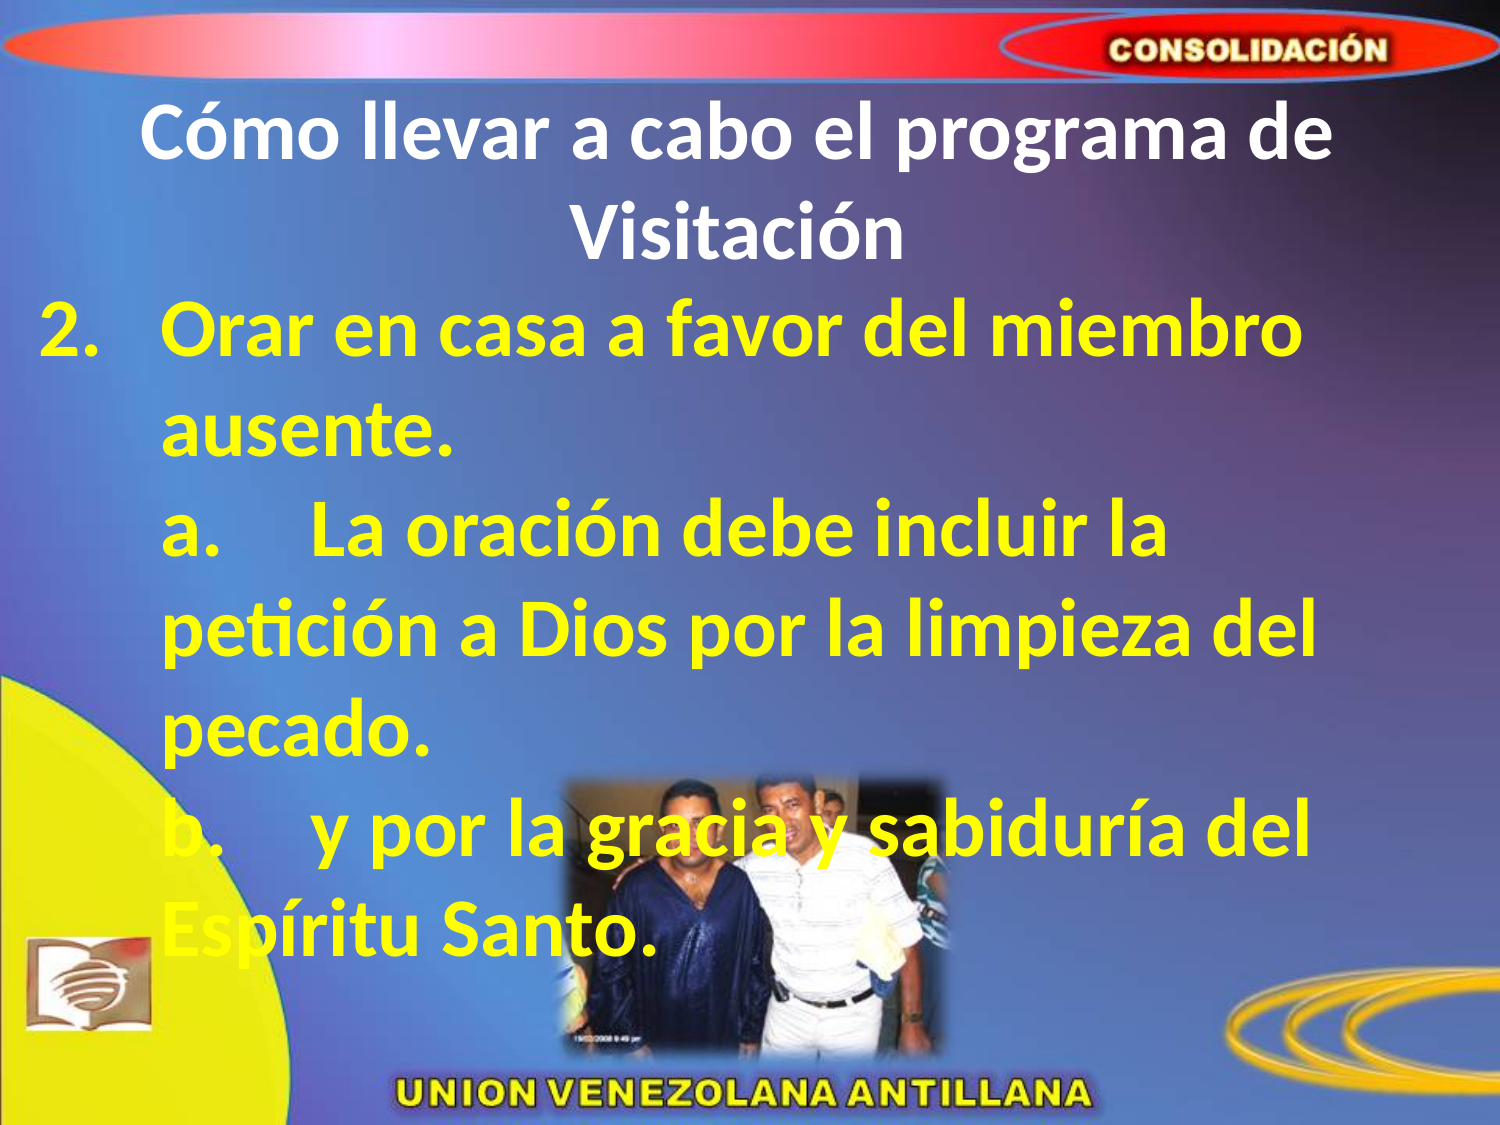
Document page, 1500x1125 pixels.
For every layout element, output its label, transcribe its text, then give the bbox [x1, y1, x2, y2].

title Cómo llevar a cabo el programa de Visitación [0, 82, 1489, 270]
list Orar en casa a favor del miembro ausente. a. La oración debe incluir la petición a Dios por la limpieza del pecado. b. y por la gracia y sabiduría del Espíritu Santo. [23, 270, 1465, 1008]
picture [0, 0, 1500, 1125]
